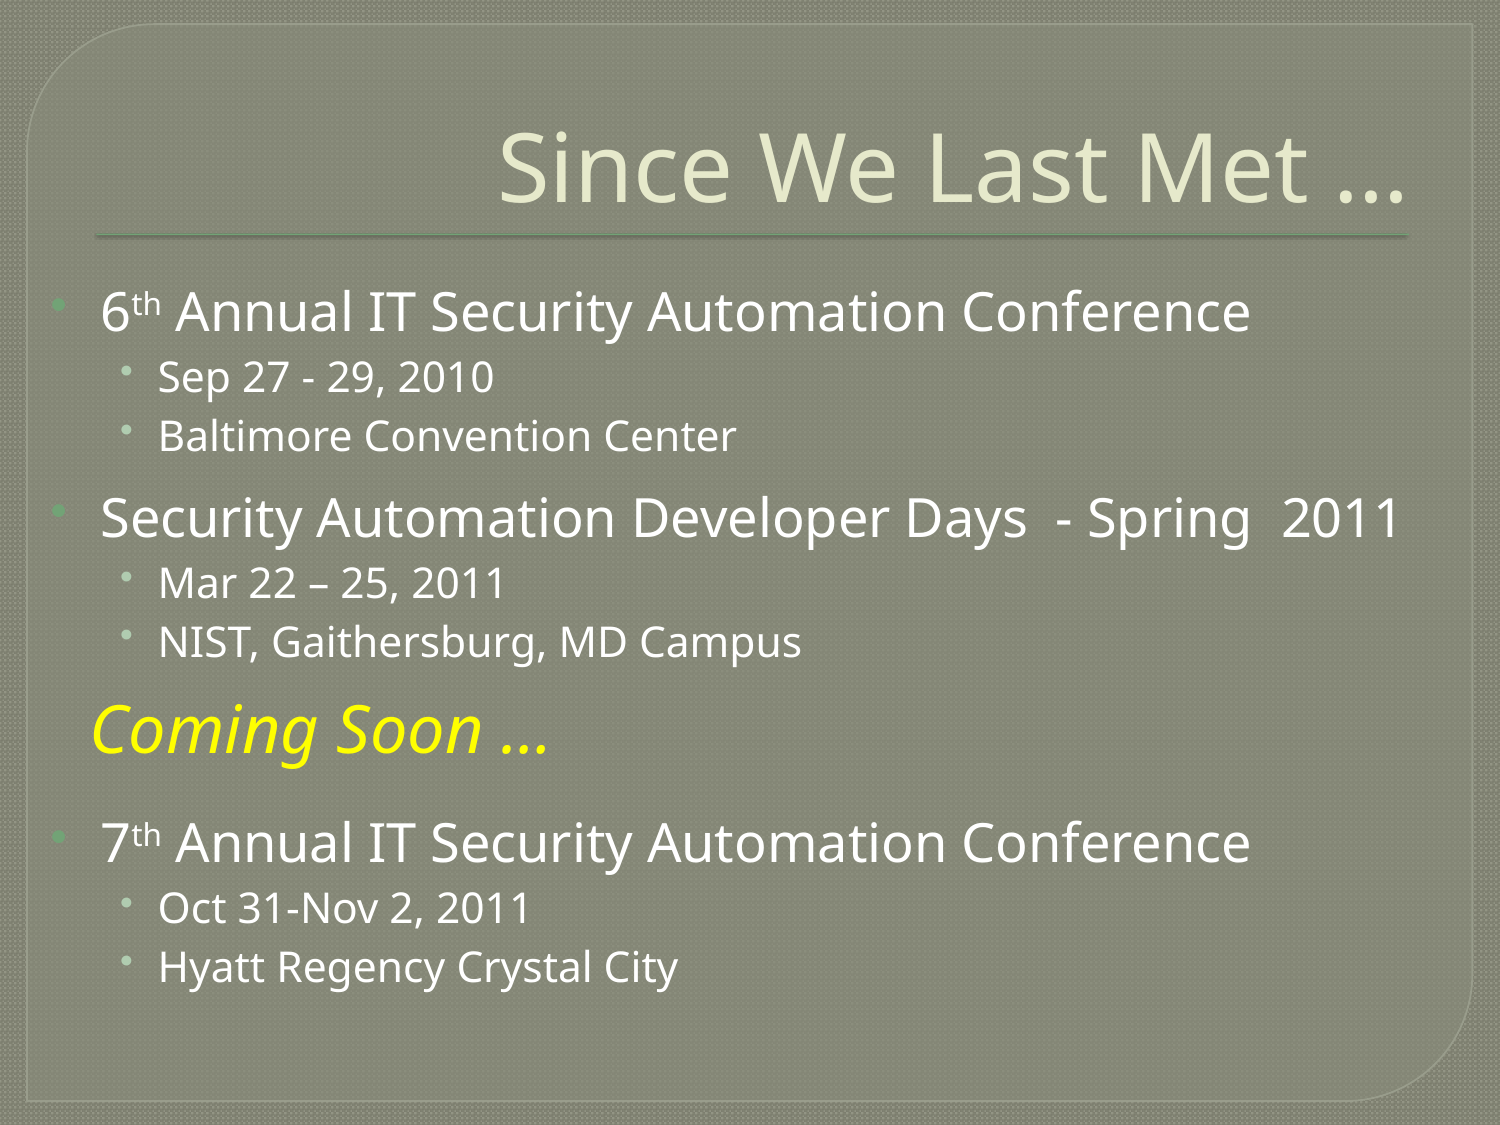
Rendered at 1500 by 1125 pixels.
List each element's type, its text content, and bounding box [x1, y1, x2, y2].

list 6th Annual IT Security Automation Conference Sep 27 - 29, 2010 Baltimore Convention Center Security Automation Developer Days - Spring 2011 Mar 22 – 25, 2011 NIST, Gaithersburg, MD Campus 7th Annual IT Security Automation Conference Oct 31-Nov 2, 2011 Hyatt Regency Crystal City [37, 270, 1475, 1013]
text_box Coming Soon … [74, 679, 825, 774]
title Since We Last Met … [75, 41, 1425, 230]
